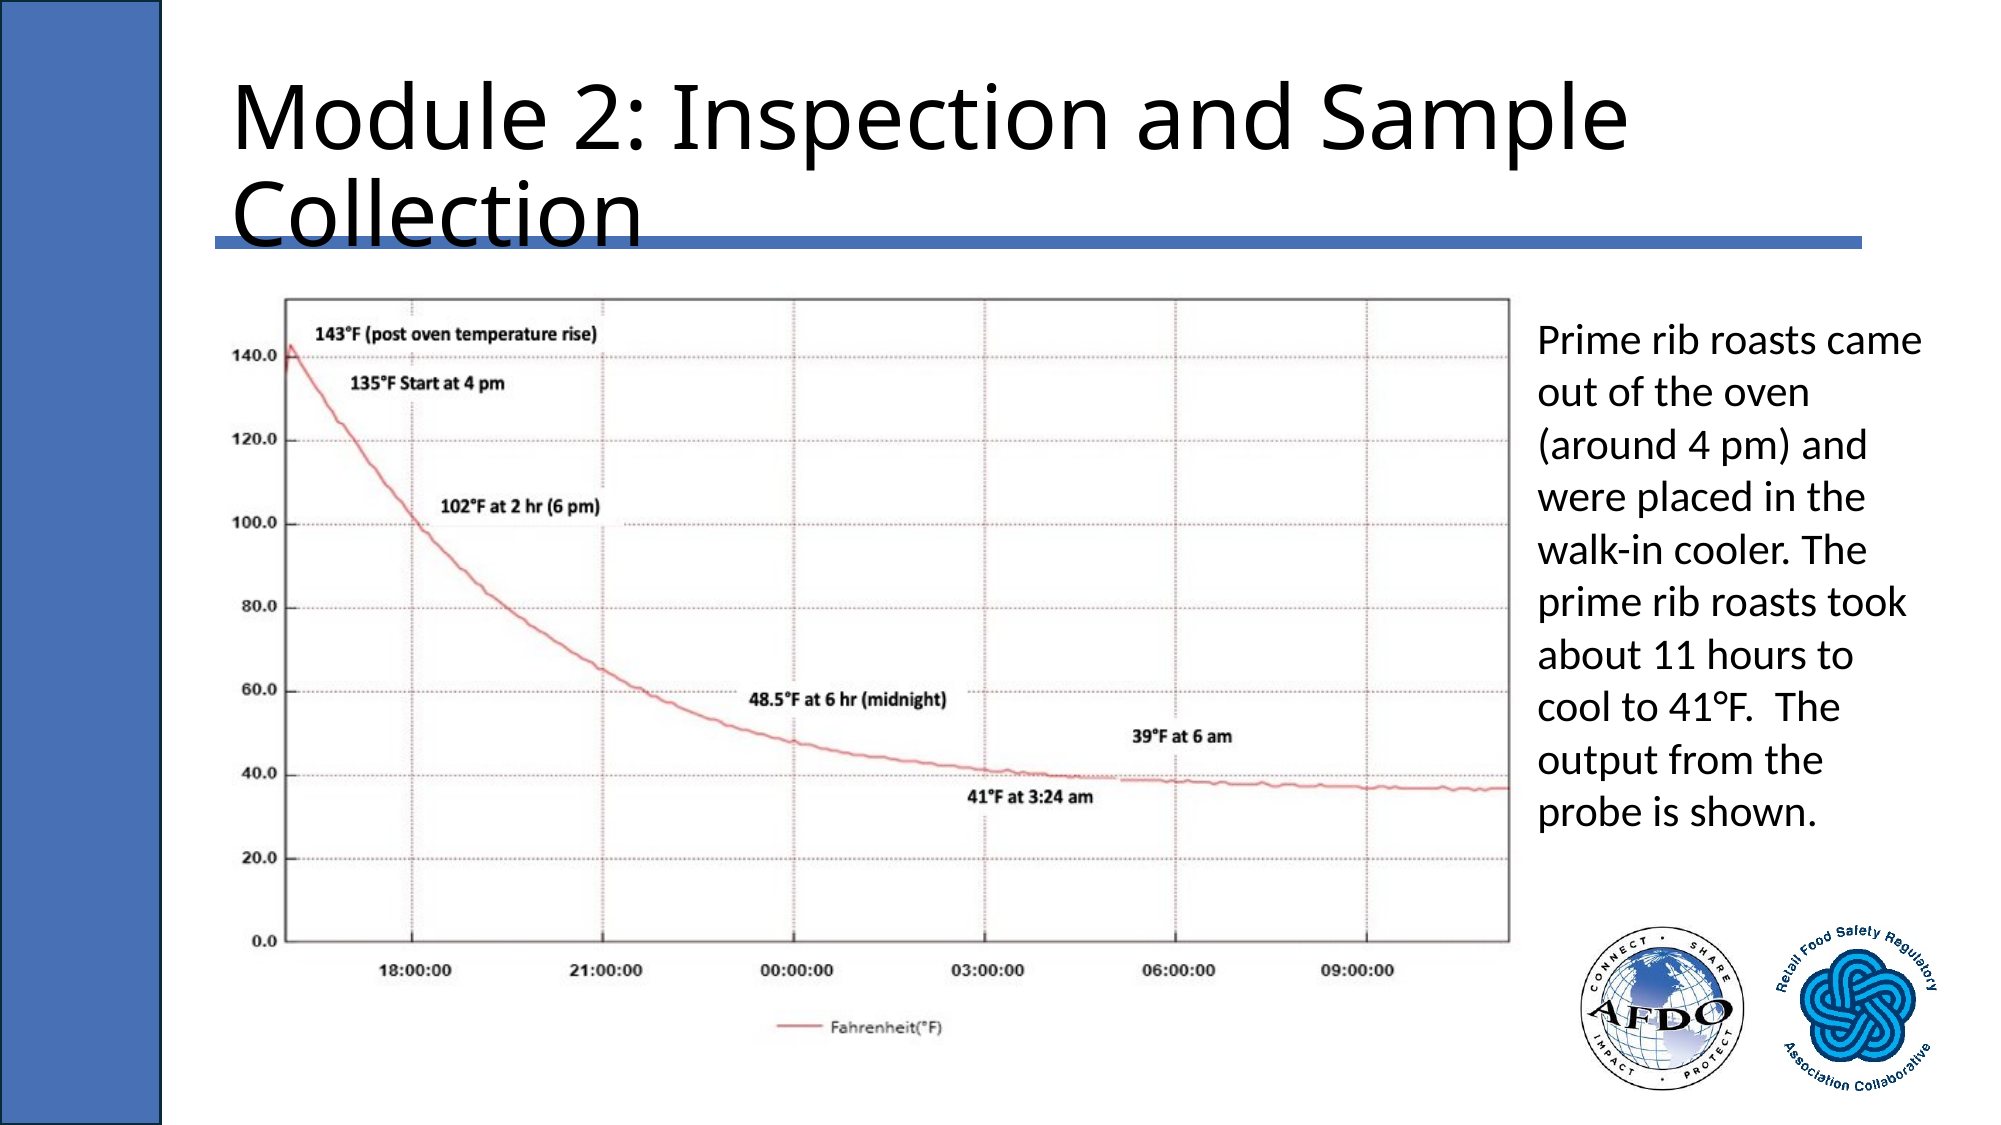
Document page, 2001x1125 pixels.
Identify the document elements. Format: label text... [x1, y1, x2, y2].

picture [208, 281, 1533, 1054]
picture [1776, 925, 1937, 1091]
picture [1579, 925, 1745, 1091]
list Prime rib roasts came out of the oven (around 4 pm) and were placed in the walk-in cooler. The prime rib roasts took about 11 hours to cool to 41°F. The output from the probe is shown. [1533, 303, 1944, 849]
title Module 2: Inspection and Sample Collection [215, 111, 1925, 226]
